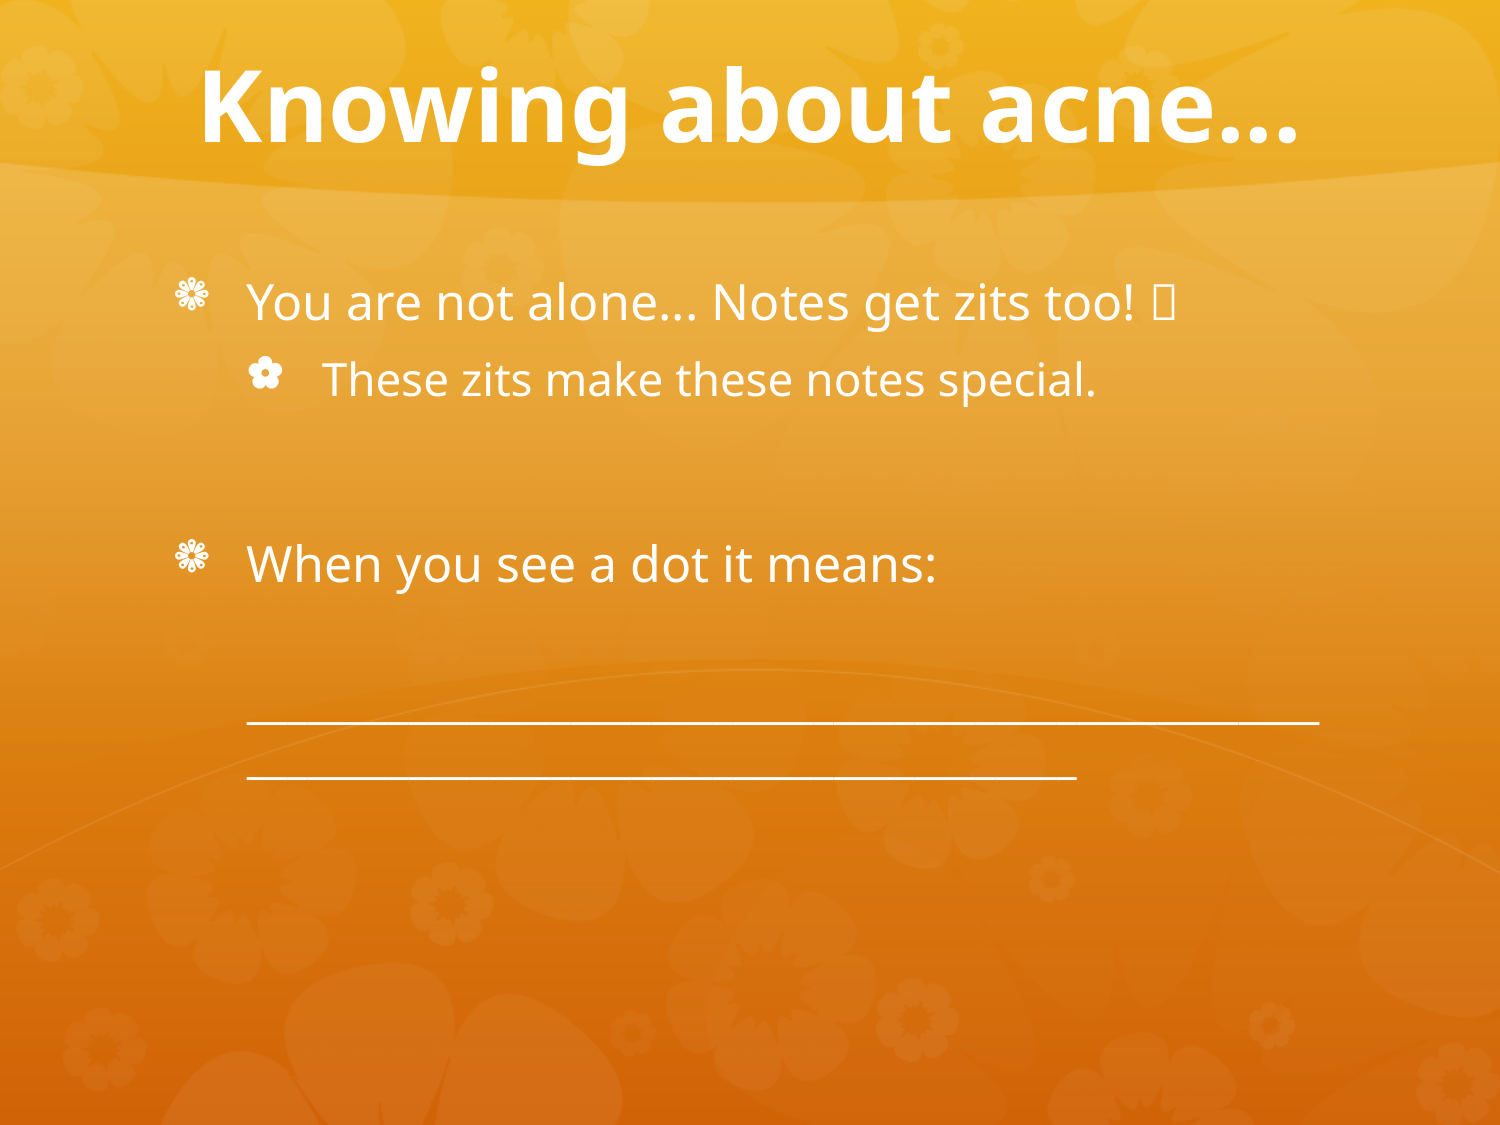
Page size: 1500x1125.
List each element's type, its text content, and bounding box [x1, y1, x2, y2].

picture [0, 0, 1500, 1125]
list You are not alone... Notes get zits too!  These zits make these notes special. When you see a dot it means: ______________________________________________________________________________________________ [156, 262, 1344, 967]
title Knowing about acne... [127, 14, 1372, 203]
